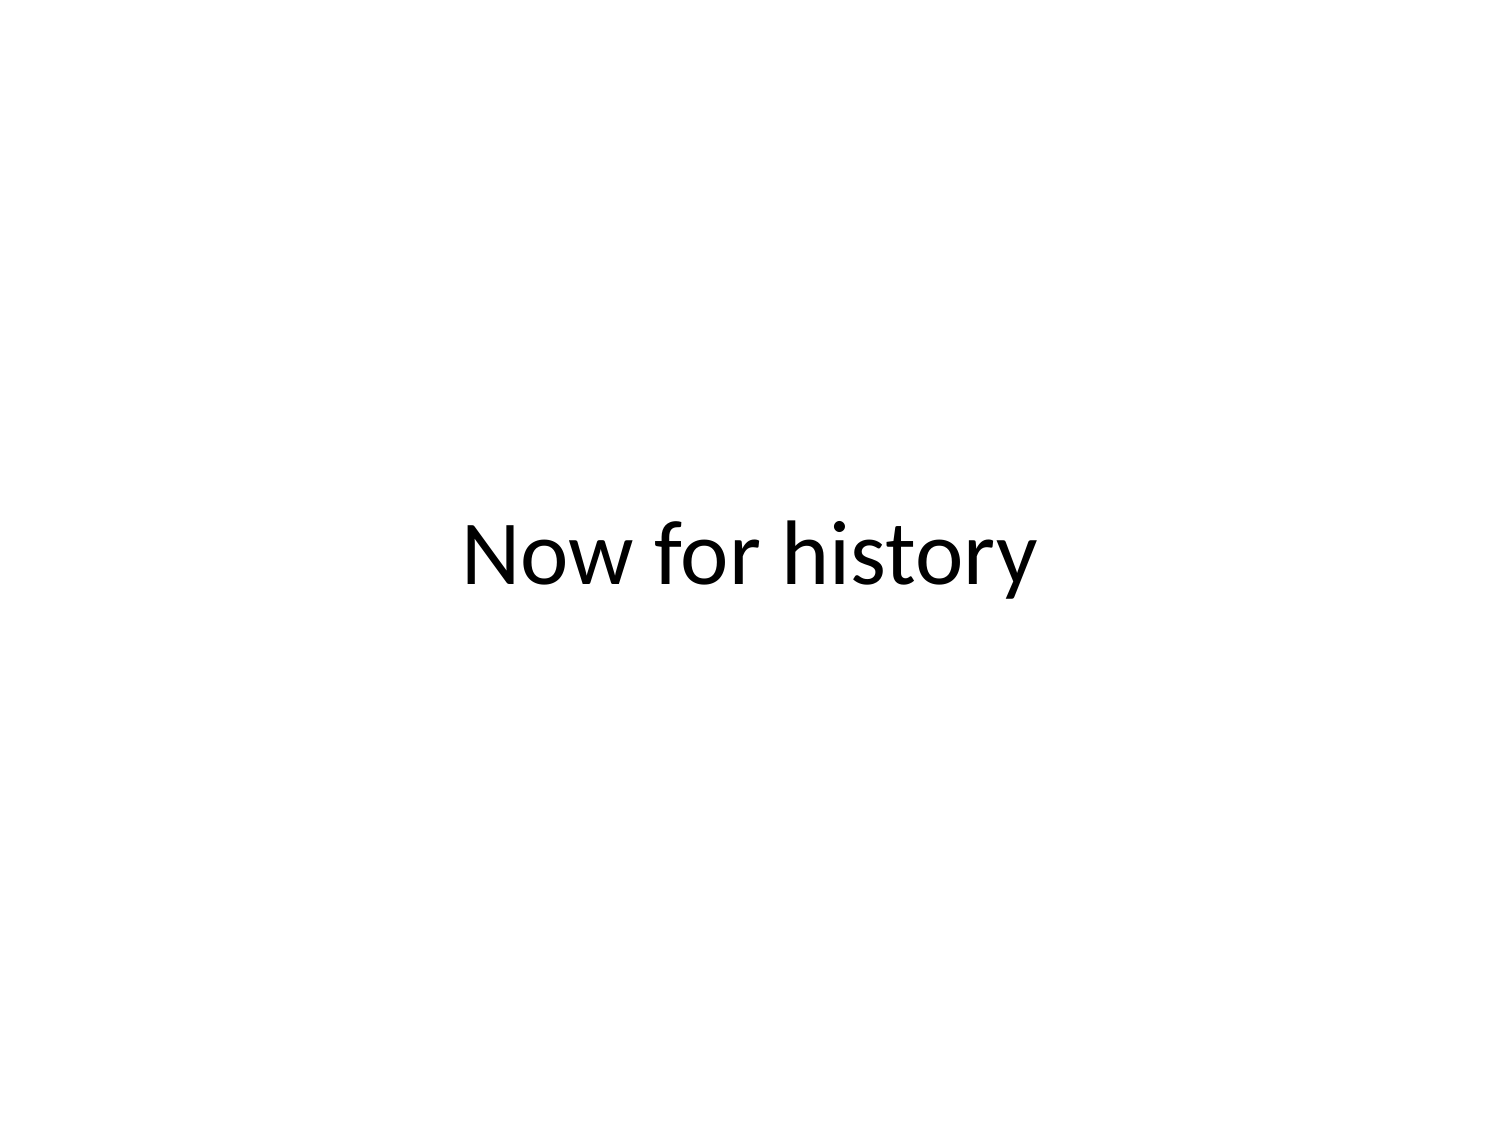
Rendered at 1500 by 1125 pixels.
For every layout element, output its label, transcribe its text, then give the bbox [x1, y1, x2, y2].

title Now for history [74, 44, 1426, 1051]
